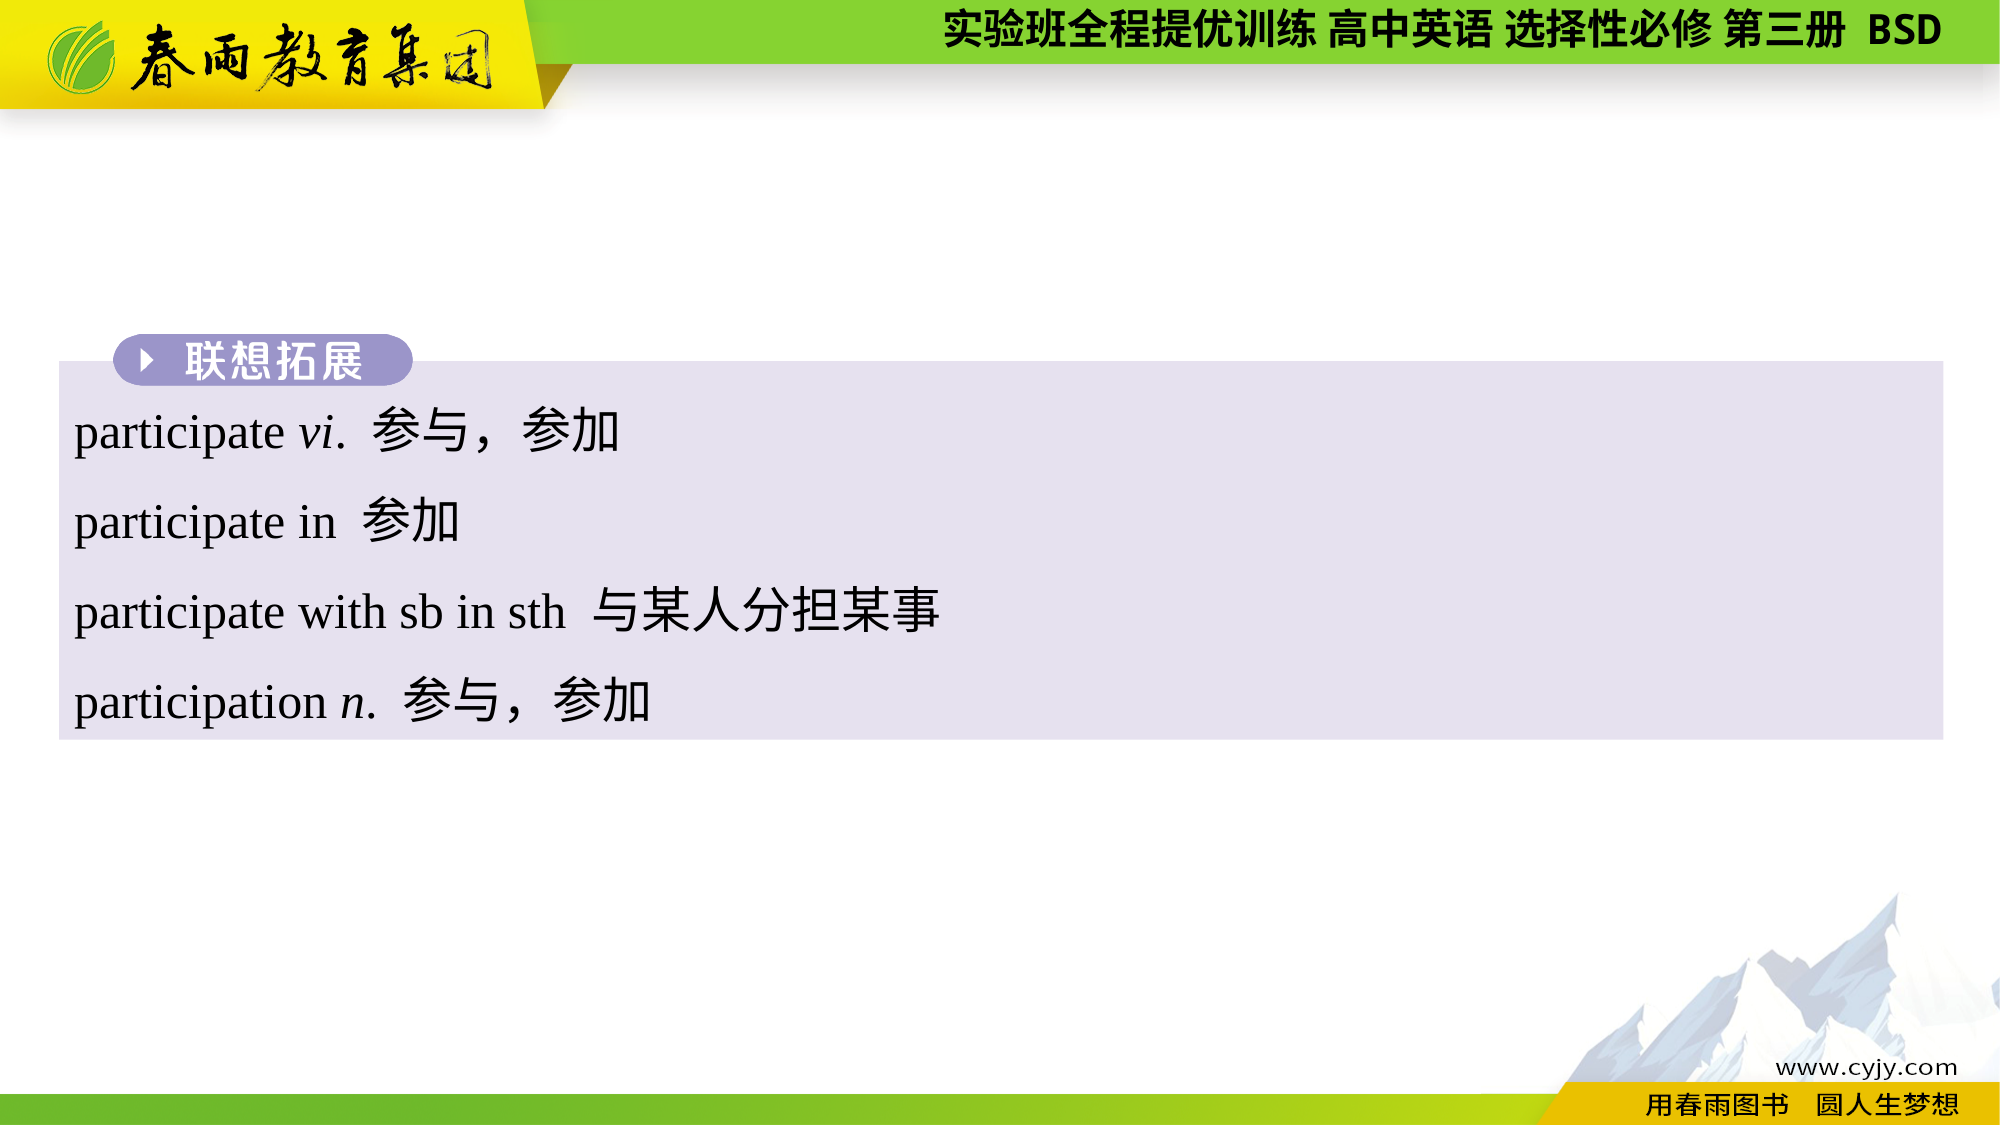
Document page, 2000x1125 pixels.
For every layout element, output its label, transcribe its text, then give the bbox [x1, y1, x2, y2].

picture [0, 0, 2000, 1125]
list participate vi. 参与，参加 participate in 参加 participate with sb in sth 与某人分担某事 participation n. 参与，参加 [59, 361, 1944, 740]
